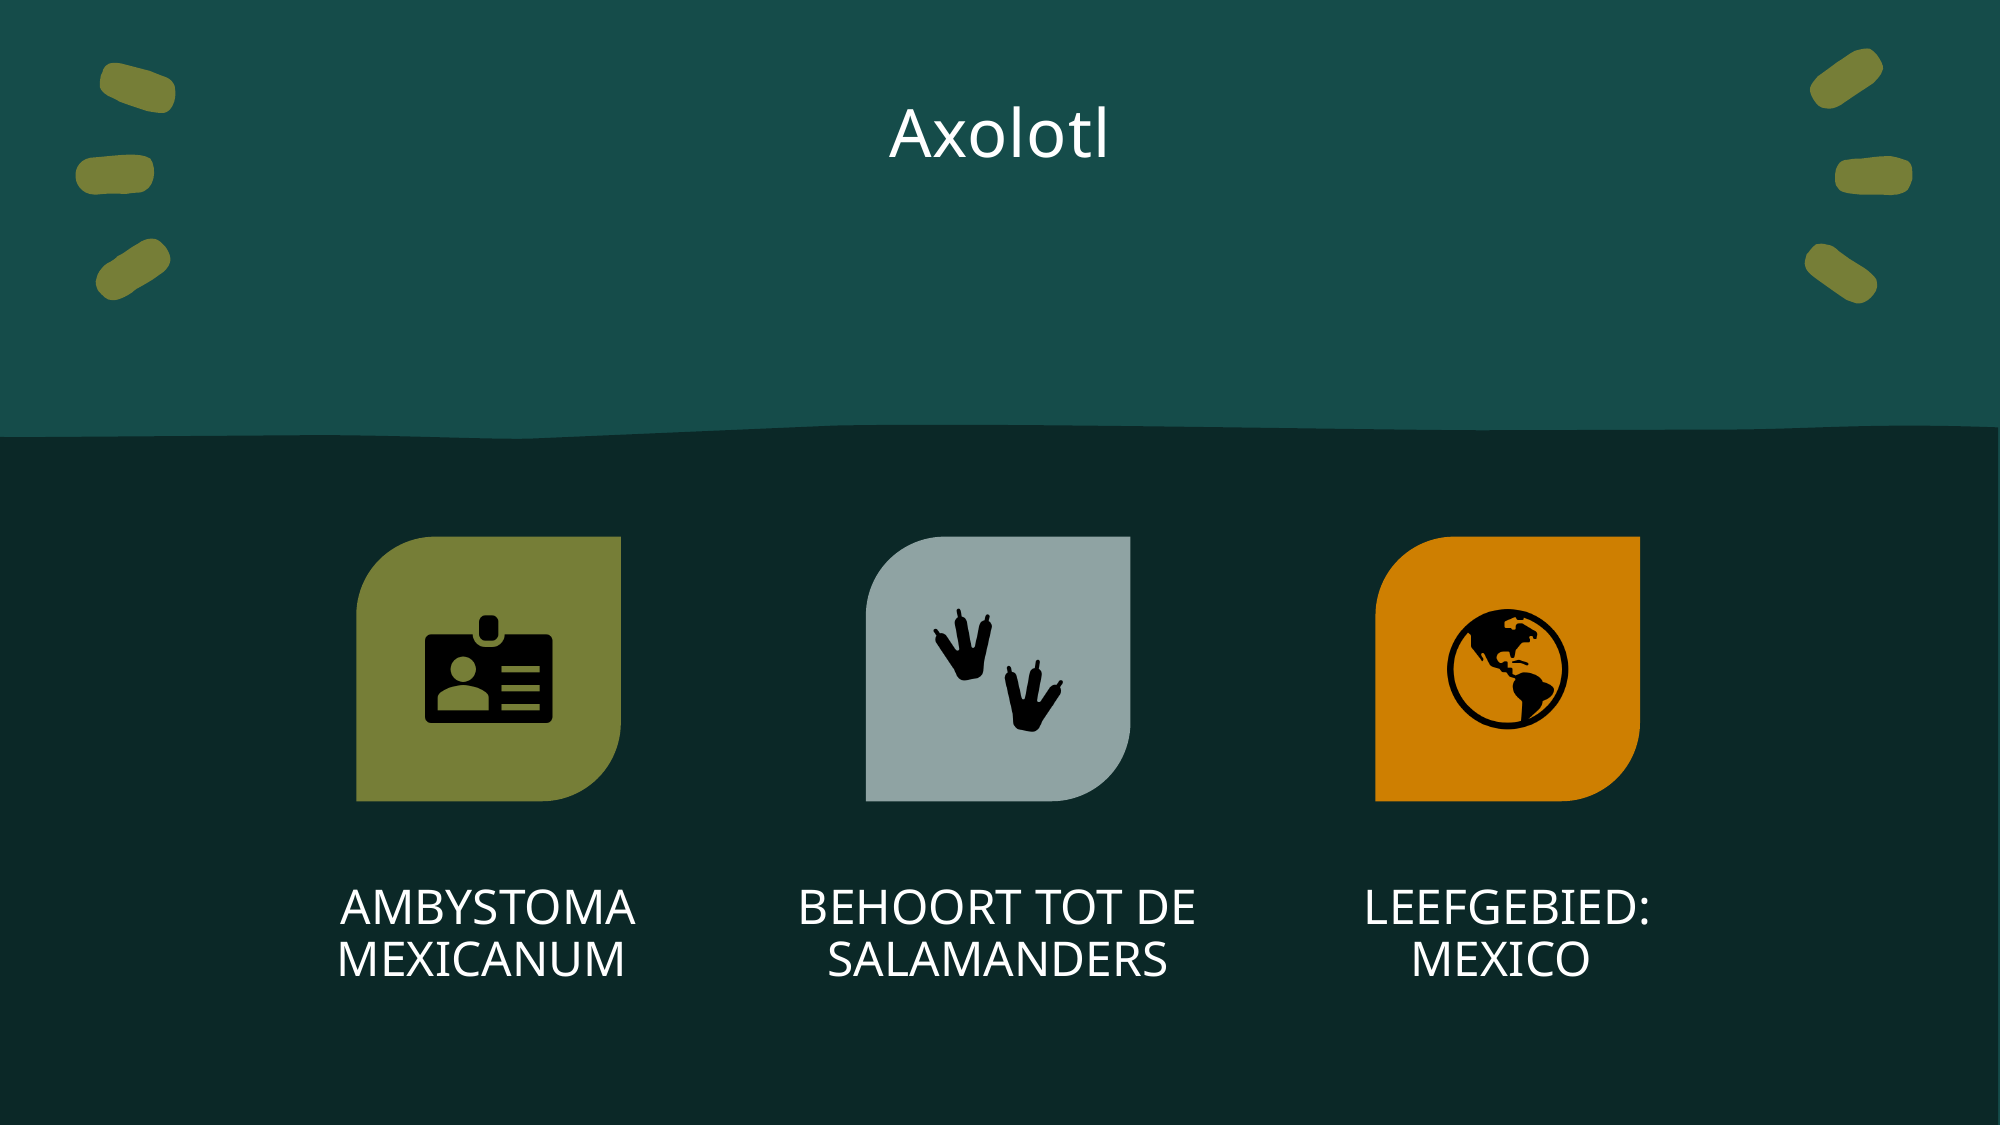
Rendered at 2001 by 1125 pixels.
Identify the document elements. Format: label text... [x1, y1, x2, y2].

text_box [0, 0, 2000, 437]
text_box [0, 423, 2000, 1125]
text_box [1808, 44, 1913, 308]
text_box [63, 66, 177, 305]
title Axolotl [275, 101, 1725, 214]
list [118, 533, 1879, 1006]
